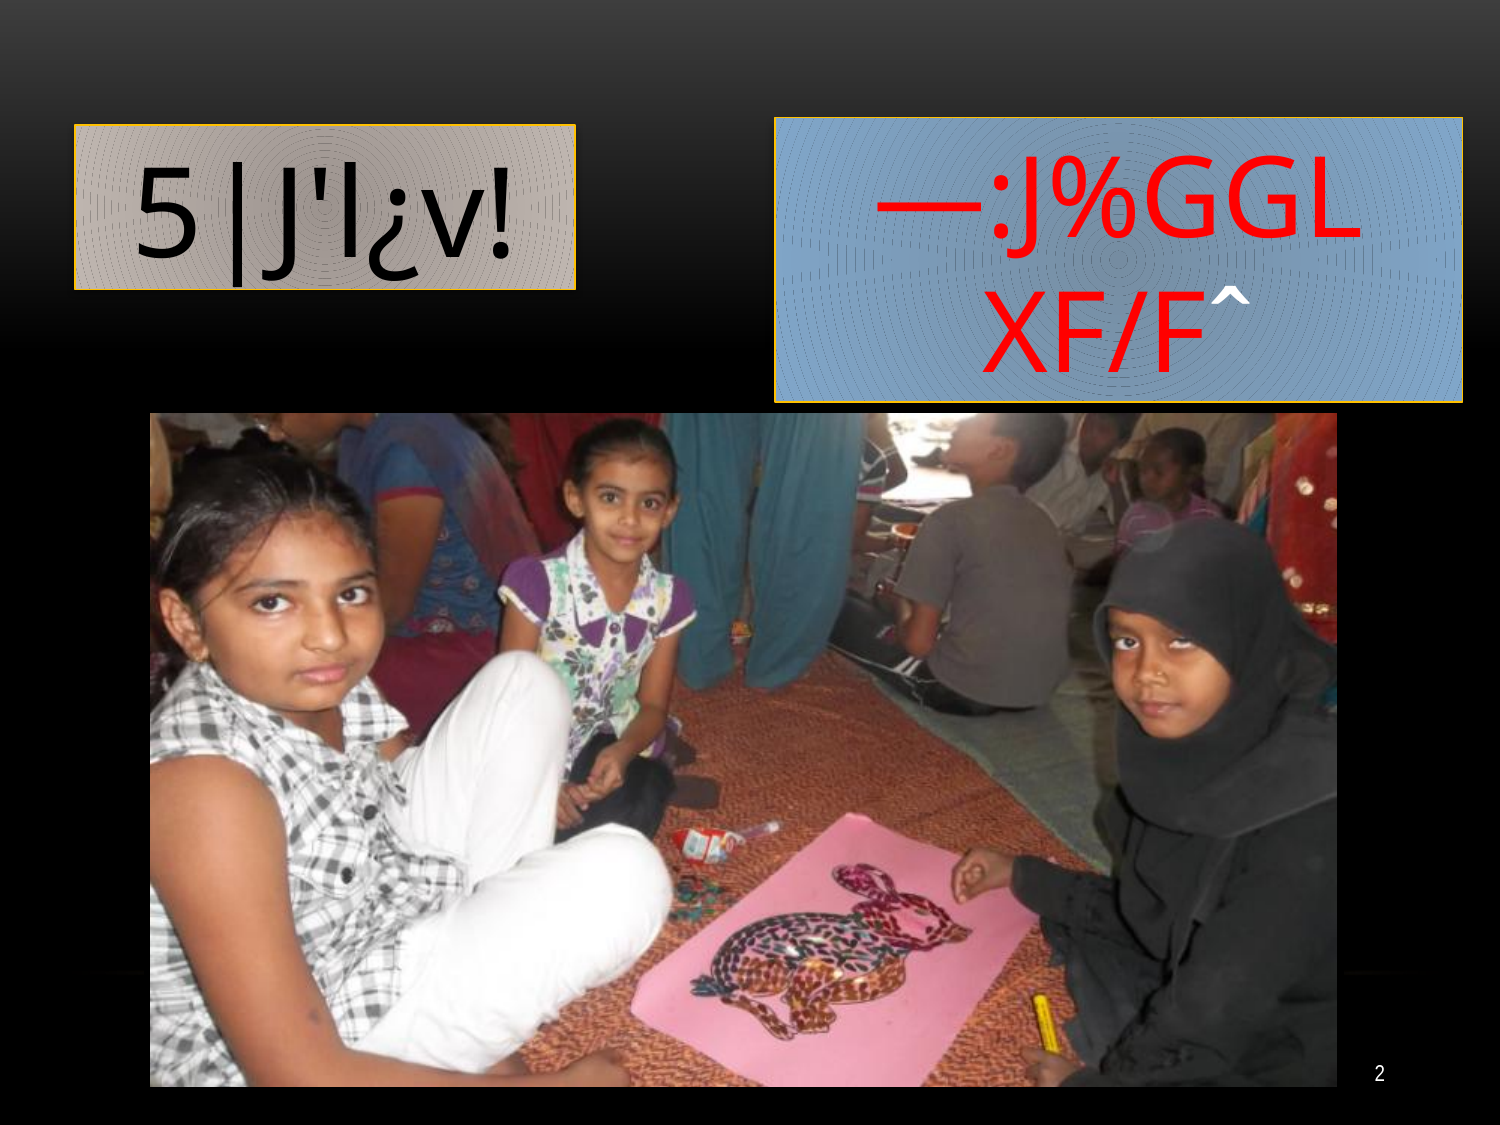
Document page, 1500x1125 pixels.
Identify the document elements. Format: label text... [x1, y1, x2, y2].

text_box —:J%GGL XF/Fˆ [774, 117, 1463, 403]
picture [0, 0, 1500, 1125]
slide_number 2 [1237, 1042, 1400, 1103]
text_box 5|J'l¿v! [74, 124, 576, 290]
